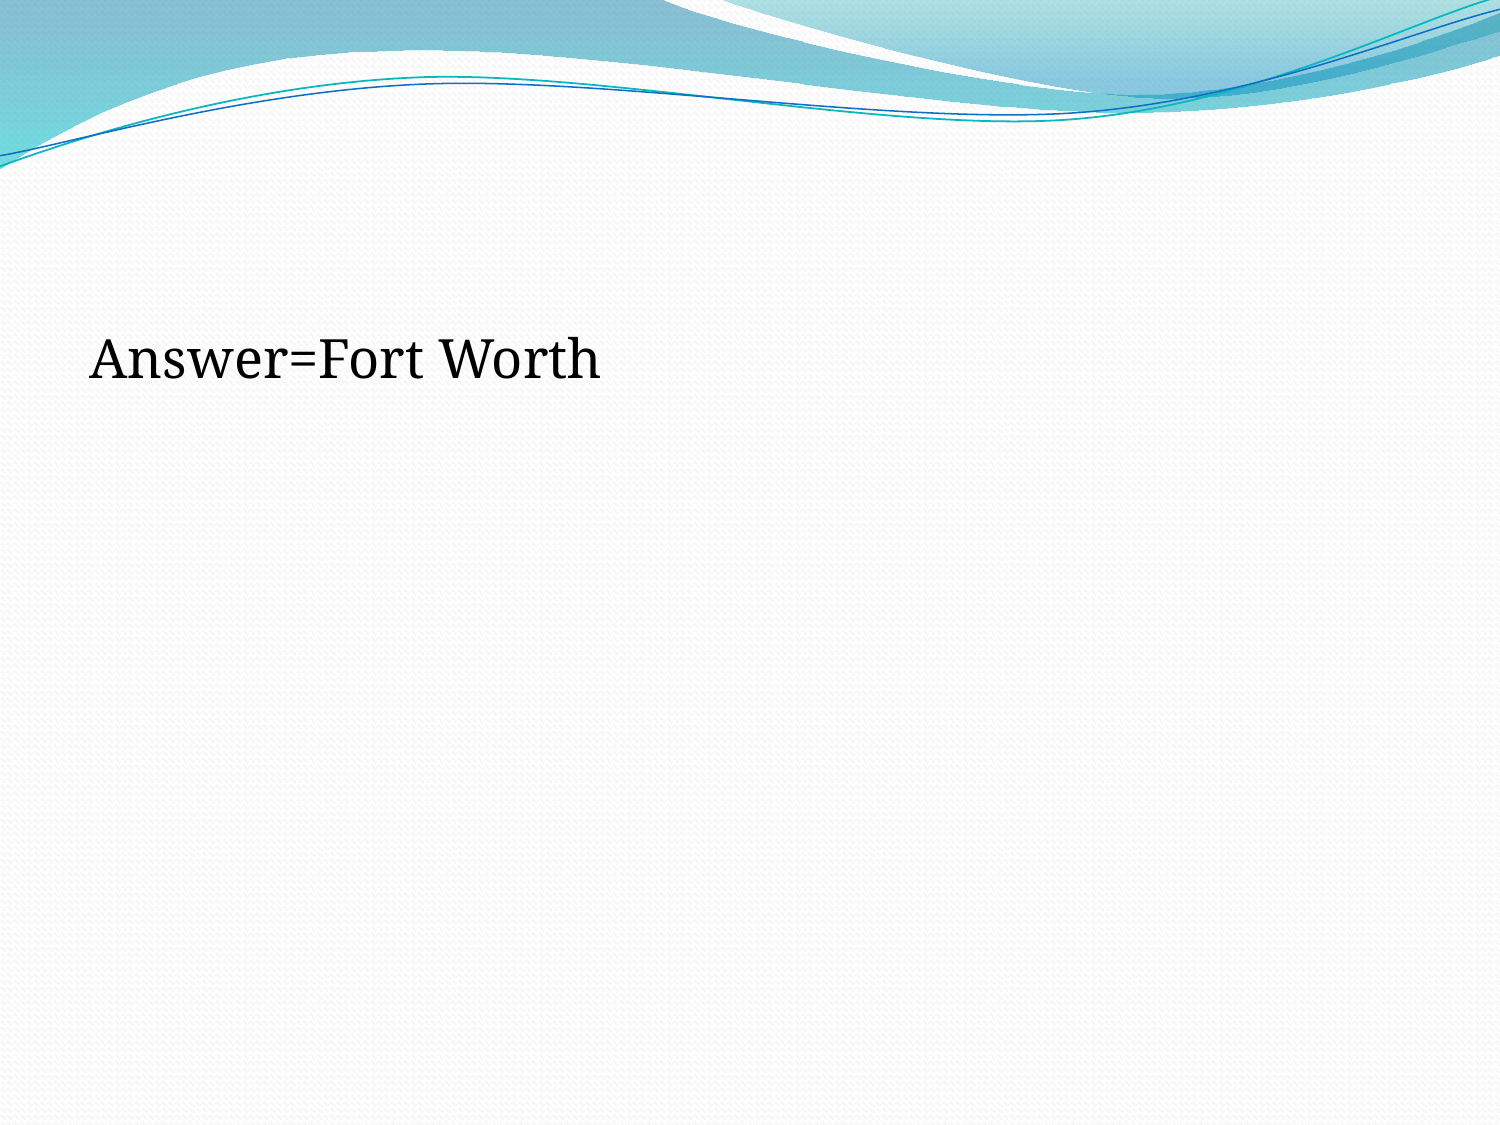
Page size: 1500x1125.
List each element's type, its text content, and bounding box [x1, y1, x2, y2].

list Answer=Fort Worth [75, 317, 1425, 1038]
